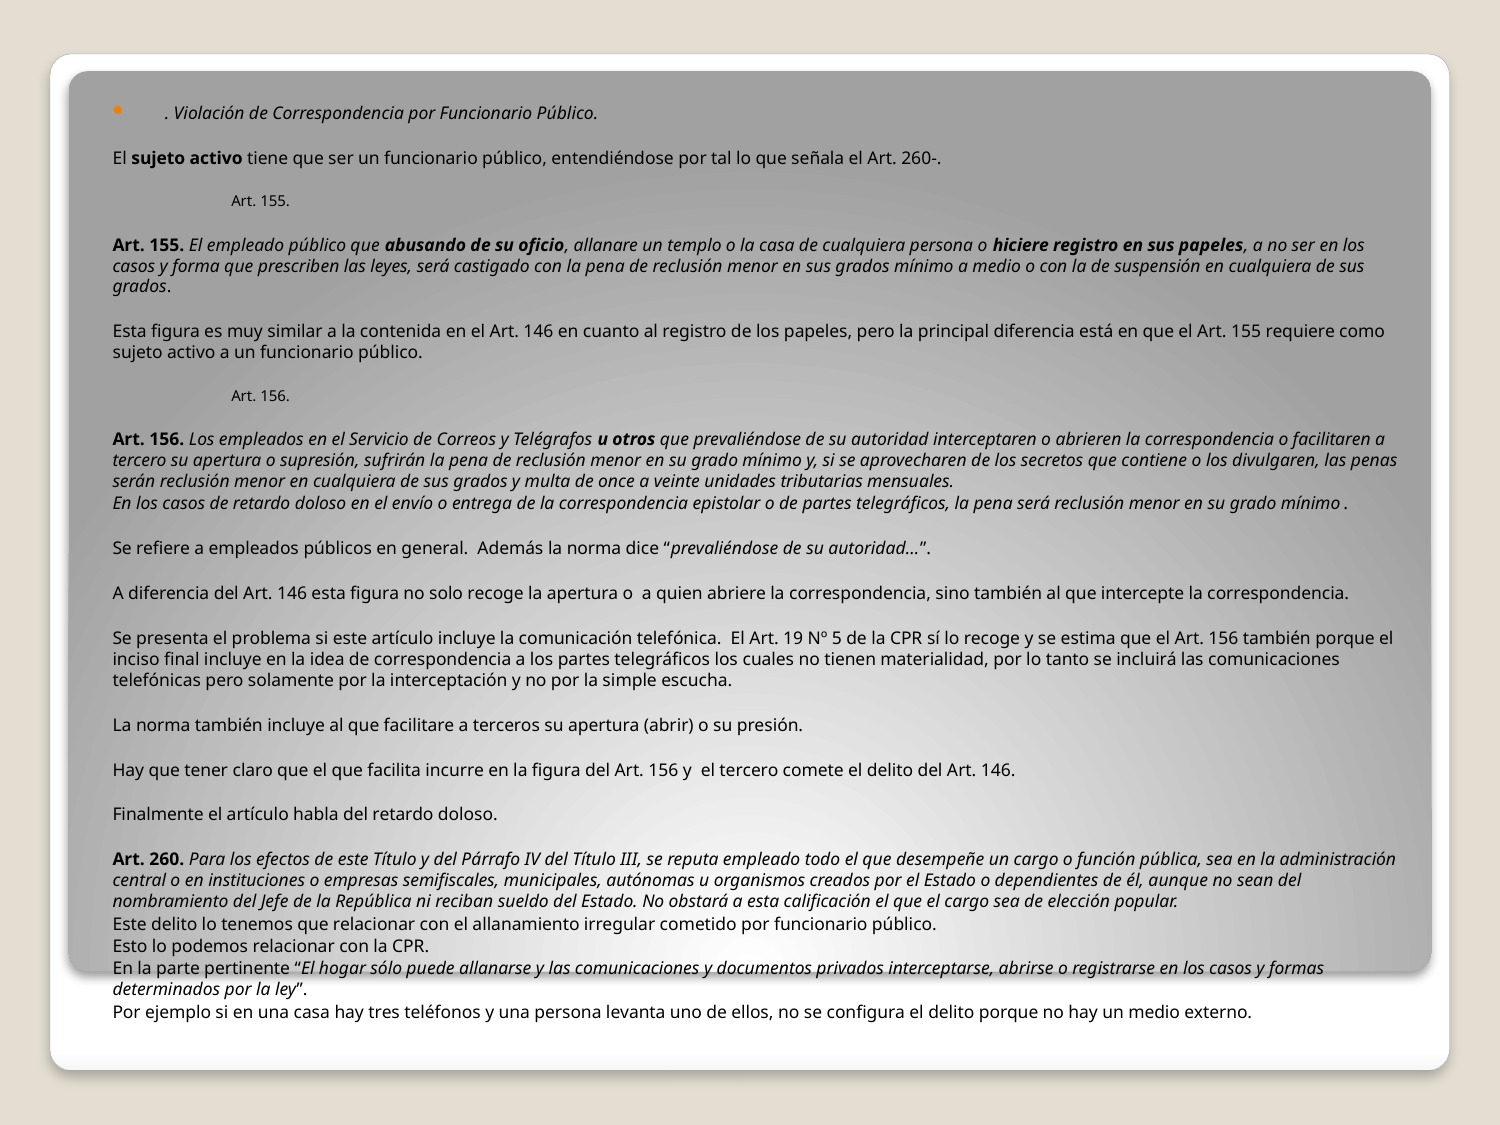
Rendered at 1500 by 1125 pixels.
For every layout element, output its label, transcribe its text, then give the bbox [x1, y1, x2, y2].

list . Violación de Correspondencia por Funcionario Público. El sujeto activo tiene que ser un funcionario público, entendiéndose por tal lo que señala el Art. 260-. Art. 155. Art. 155. El empleado público que abusando de su oficio, allanare un templo o la casa de cualquiera persona o hiciere registro en sus papeles, a no ser en los casos y forma que prescriben las leyes, será castigado con la pena de reclusión menor en sus grados mínimo a medio o con la de suspensión en cualquiera de sus grados. Esta figura es muy similar a la contenida en el Art. 146 en cuanto al registro de los papeles, pero la principal diferencia está en que el Art. 155 requiere como sujeto activo a un funcionario público. Art. 156. Art. 156. Los empleados en el Servicio de Correos y Telégrafos u otros que prevaliéndose de su autoridad interceptaren o abrieren la correspondencia o facilitaren a tercero su apertura o supresión, sufrirán la pena de reclusión menor en su grado mínimo y, si se aprovecharen de los secretos que contiene o los divulgaren, las penas serán reclusión menor en cualquiera de sus grados y multa de once a veinte unidades tributarias mensuales. En los casos de retardo doloso en el envío o entrega de la correspondencia epistolar o de partes telegráficos, la pena será reclusión menor en su grado mínimo. Se refiere a empleados públicos en general. Además la norma dice “prevaliéndose de su autoridad…”. A diferencia del Art. 146 esta figura no solo recoge la apertura o a quien abriere la correspondencia, sino también al que intercepte la correspondencia. Se presenta el problema si este artículo incluye la comunicación telefónica. El Art. 19 Nº 5 de la CPR sí lo recoge y se estima que el Art. 156 también porque el inciso final incluye en la idea de correspondencia a los partes telegráficos los cuales no tienen materialidad, por lo tanto se incluirá las comunicaciones telefónicas pero solamente por la interceptación y no por la simple escucha. La norma también incluye al que facilitare a terceros su apertura (abrir) o su presión. Hay que tener claro que el que facilita incurre en la figura del Art. 156 y el tercero comete el delito del Art. 146. Finalmente el artículo habla del retardo doloso. Art. 260. Para los efectos de este Título y del Párrafo IV del Título III, se reputa empleado todo el que desempeñe un cargo o función pública, sea en la administración central o en instituciones o empresas semifiscales, municipales, autónomas u organismos creados por el Estado o dependientes de él, aunque no sean del nombramiento del Jefe de la República ni reciban sueldo del Estado. No obstará a esta calificación el que el cargo sea de elección popular. Este delito lo tenemos que relacionar con el allanamiento irregular cometido por funcionario público. Esto lo podemos relacionar con la CPR. En la parte pertinente “El hogar sólo puede allanarse y las comunicaciones y documentos privados interceptarse, abrirse o registrarse en los casos y formas determinados por la ley”. Por ejemplo si en una casa hay tres teléfonos y una persona levanta uno de ellos, no se configura el delito porque no hay un medio externo. [82, 86, 1425, 1059]
